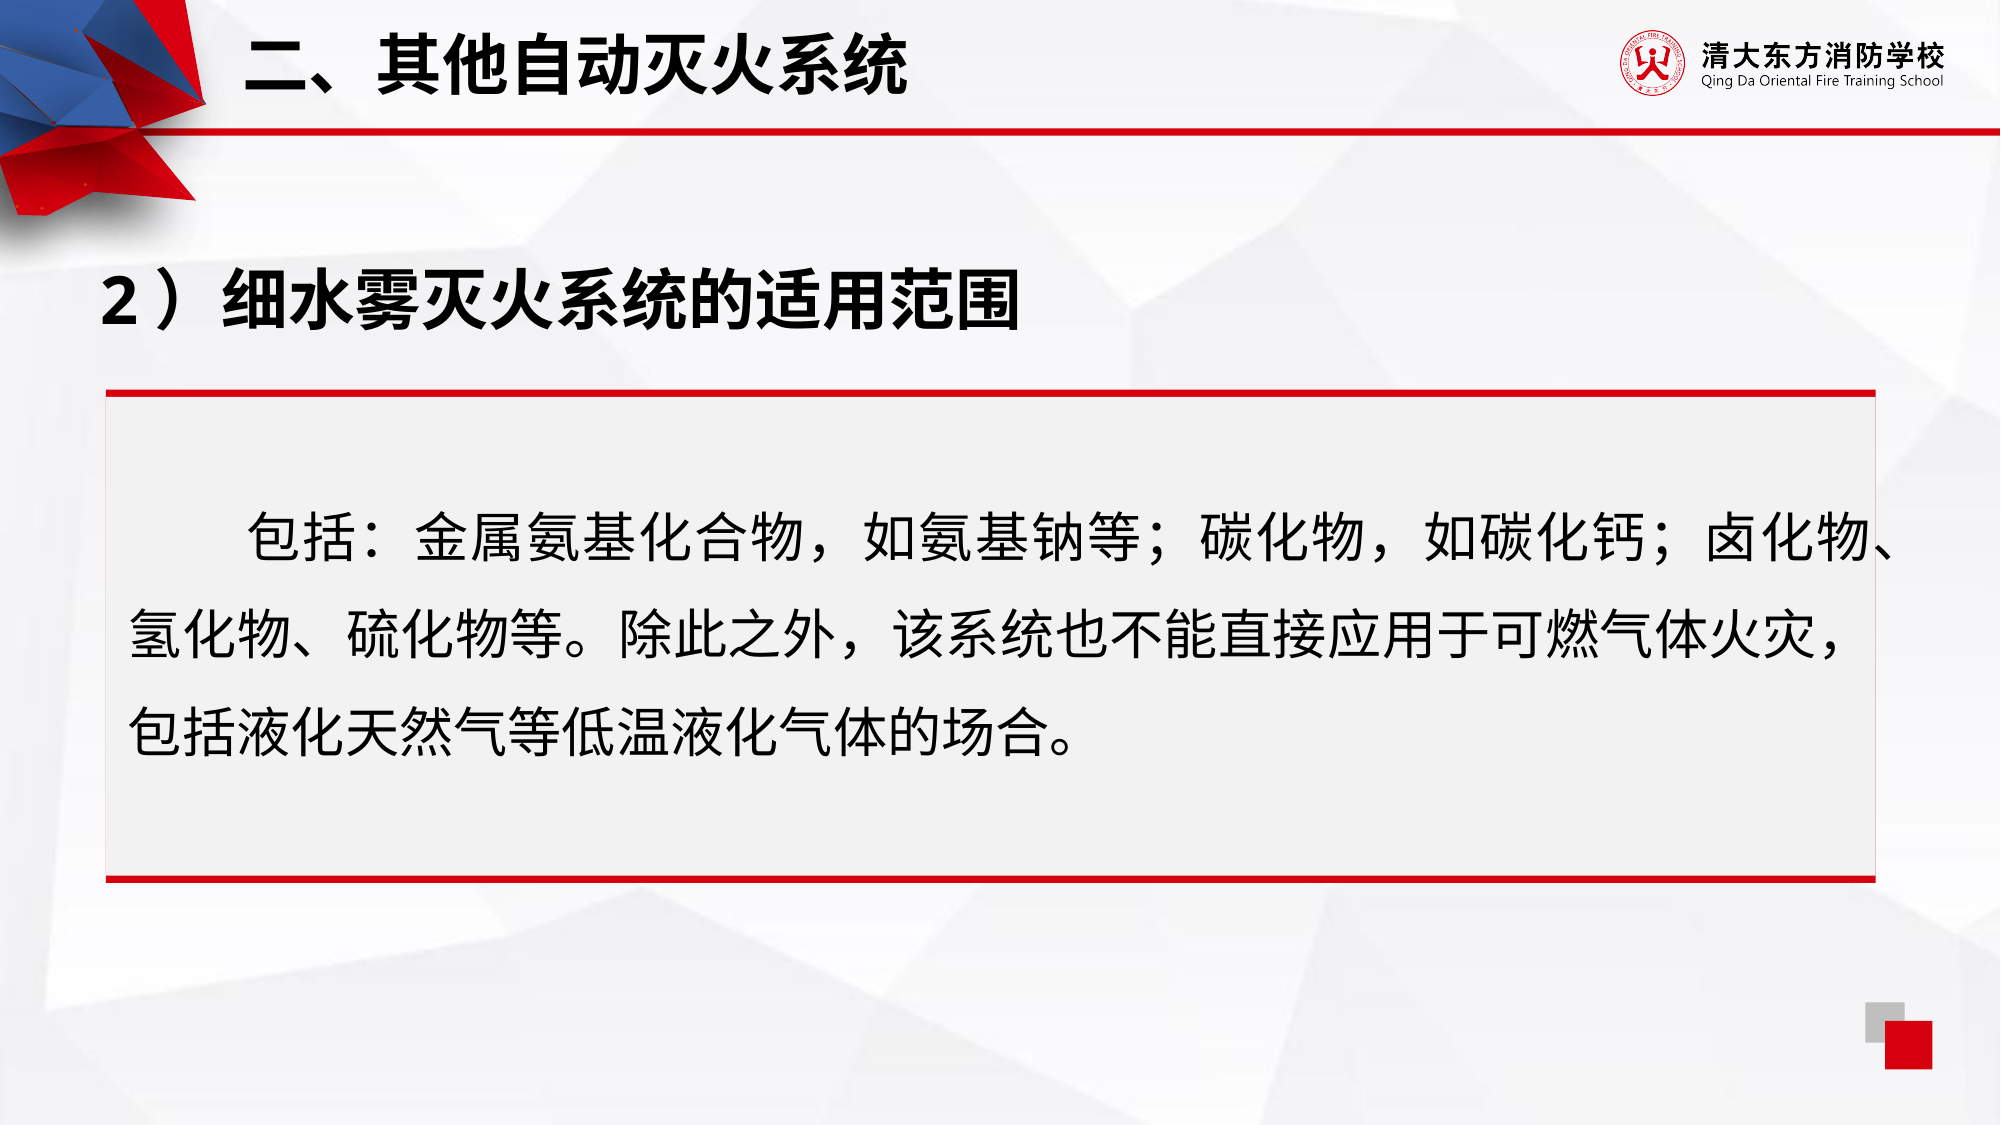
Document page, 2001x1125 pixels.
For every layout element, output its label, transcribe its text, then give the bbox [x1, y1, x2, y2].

text_box [1884, 1020, 1933, 1070]
picture [0, 0, 2001, 1125]
text_box [210, 127, 2000, 137]
text_box 2）细水雾灭火系统的适用范围 [85, 250, 1834, 346]
text_box [1864, 1001, 1906, 1044]
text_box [105, 389, 1876, 883]
text_box 二、其他自动灭火系统 [227, 15, 1976, 111]
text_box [0, 0, 207, 216]
text_box 包括：金属氨基化合物，如氨基钠等；碳化物，如碳化钙；卤化物、氢化物、硫化物等。除此之外，该系统也不能直接应用于可燃气体火灾，包括液化天然气等低温液化气体的场合。 [1876, 463, 1887, 771]
